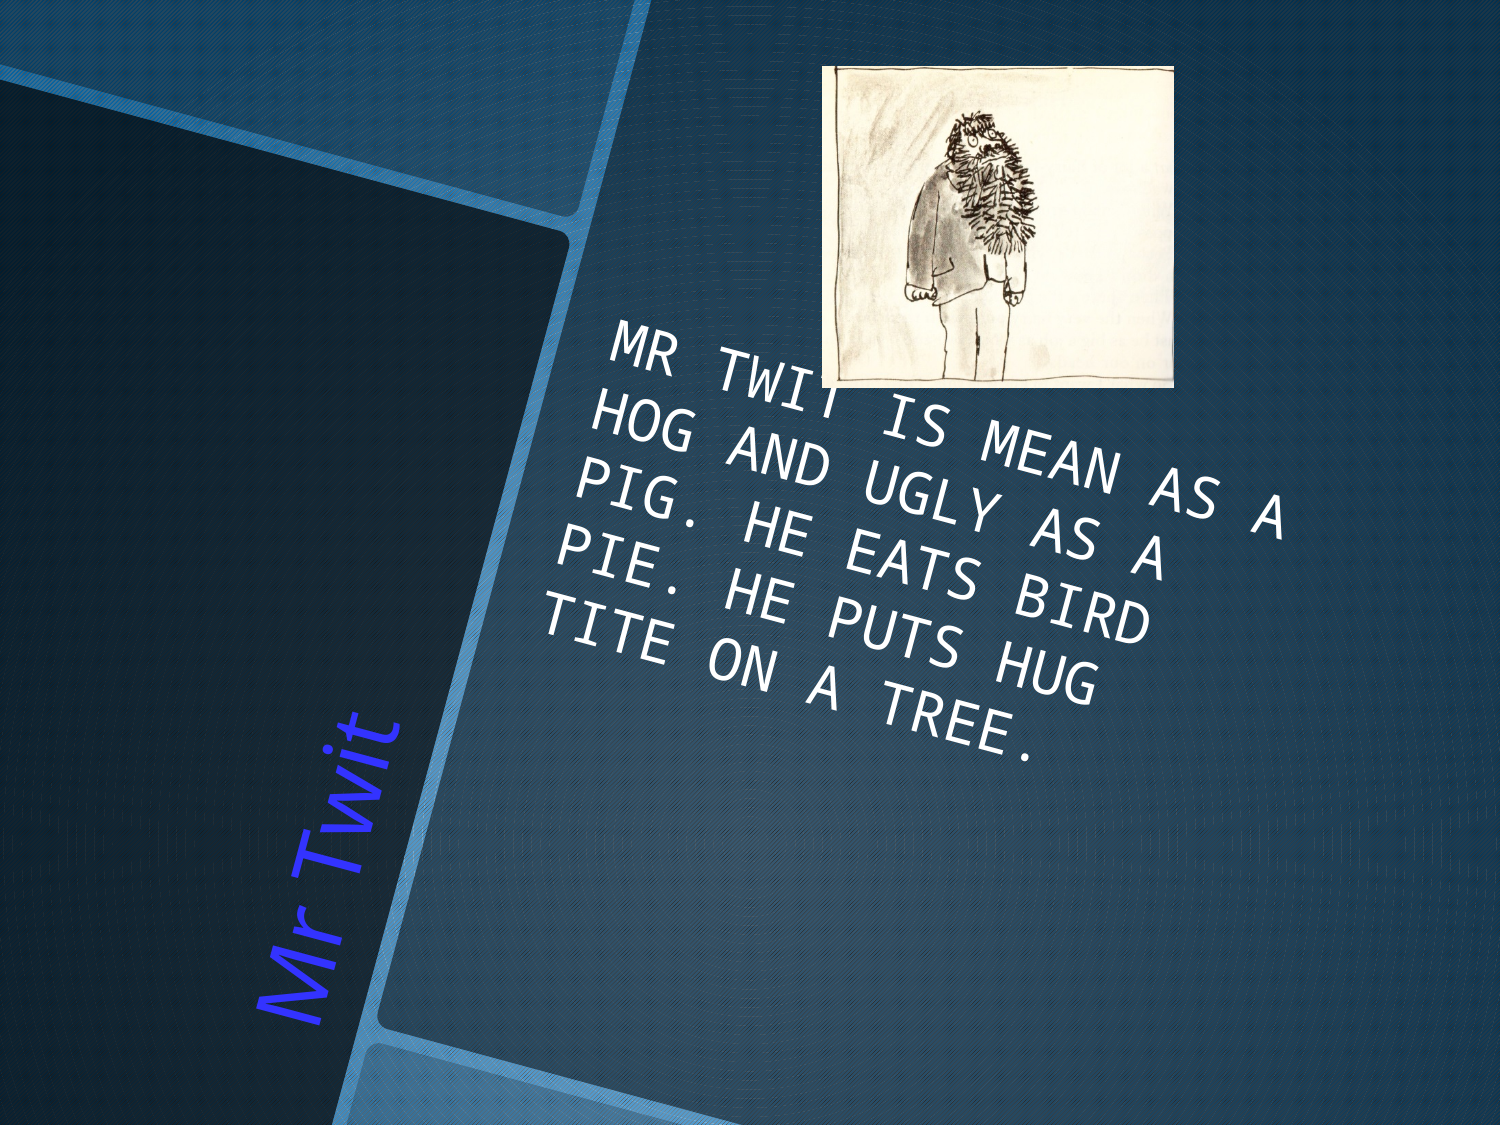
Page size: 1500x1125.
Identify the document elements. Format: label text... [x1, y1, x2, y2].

list MR TWIT IS MEAN AS A HOG AND UGLY AS A PIG. HE EATS BIRD PIE. HE PUTS HUG TITE ON A TREE. [454, 66, 1409, 1069]
picture [821, 65, 1175, 389]
title Mr Twit [69, 181, 554, 1056]
